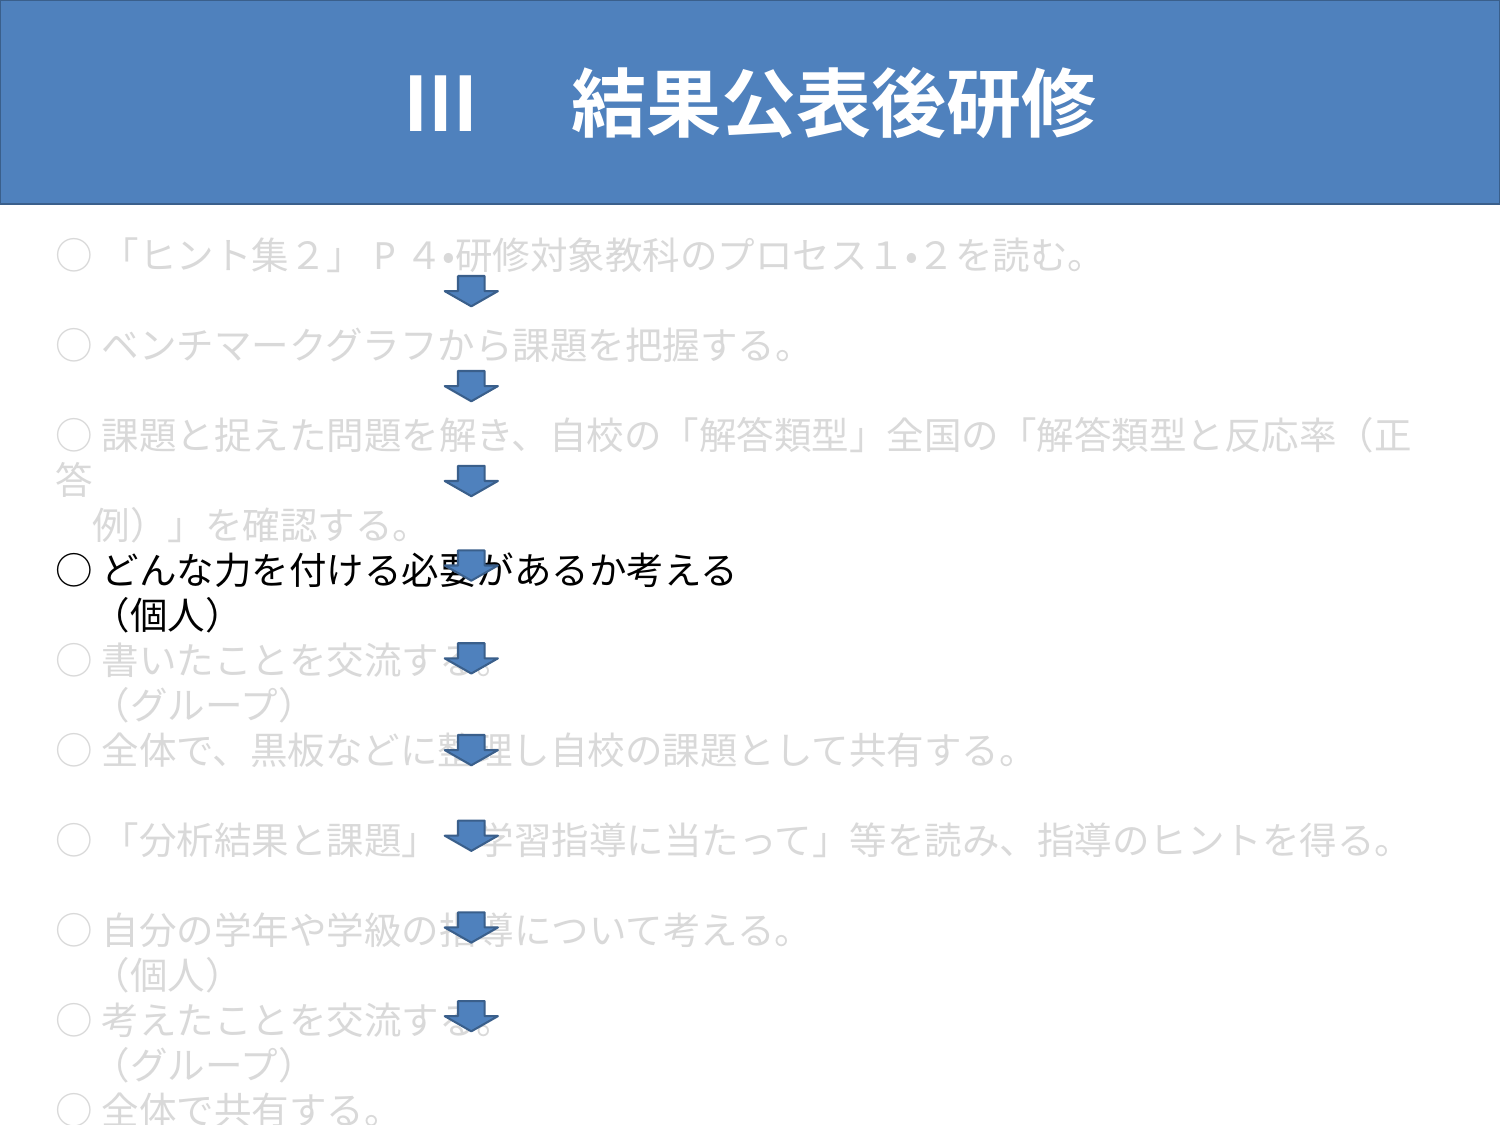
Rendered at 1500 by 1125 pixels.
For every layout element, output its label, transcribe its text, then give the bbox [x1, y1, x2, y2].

text_box [443, 369, 499, 403]
text_box [443, 819, 499, 852]
text_box [443, 1000, 499, 1033]
text_box ○「ヒント集２」P４・研修対象教科のプロセス１・２を読む。 ○ベンチマークグラフから課題を把握する。 ○課題と捉えた問題を解き、自校の「解答類型」全国の「解答類型と反応率（正答 例）」を確認する。 ○どんな力を付ける必要があるか考える （個人） ○書いたことを交流する。 （グループ） ○全体で、黒板などに整理し自校の課題として共有する。 ○「分析結果と課題」「学習指導に当たって」等を読み、指導のヒントを得る。 ○自分の学年や学級の指導について考える。 （個人） ○考えたことを交流する。 （グループ） ○全体で共有する。 [40, 224, 1460, 1125]
text_box [443, 911, 499, 944]
text_box [443, 464, 499, 498]
text_box [443, 733, 499, 767]
text_box Ⅲ 結果公表後研修 [0, 0, 1500, 205]
text_box [443, 642, 499, 675]
text_box [443, 549, 499, 582]
text_box [443, 274, 499, 308]
